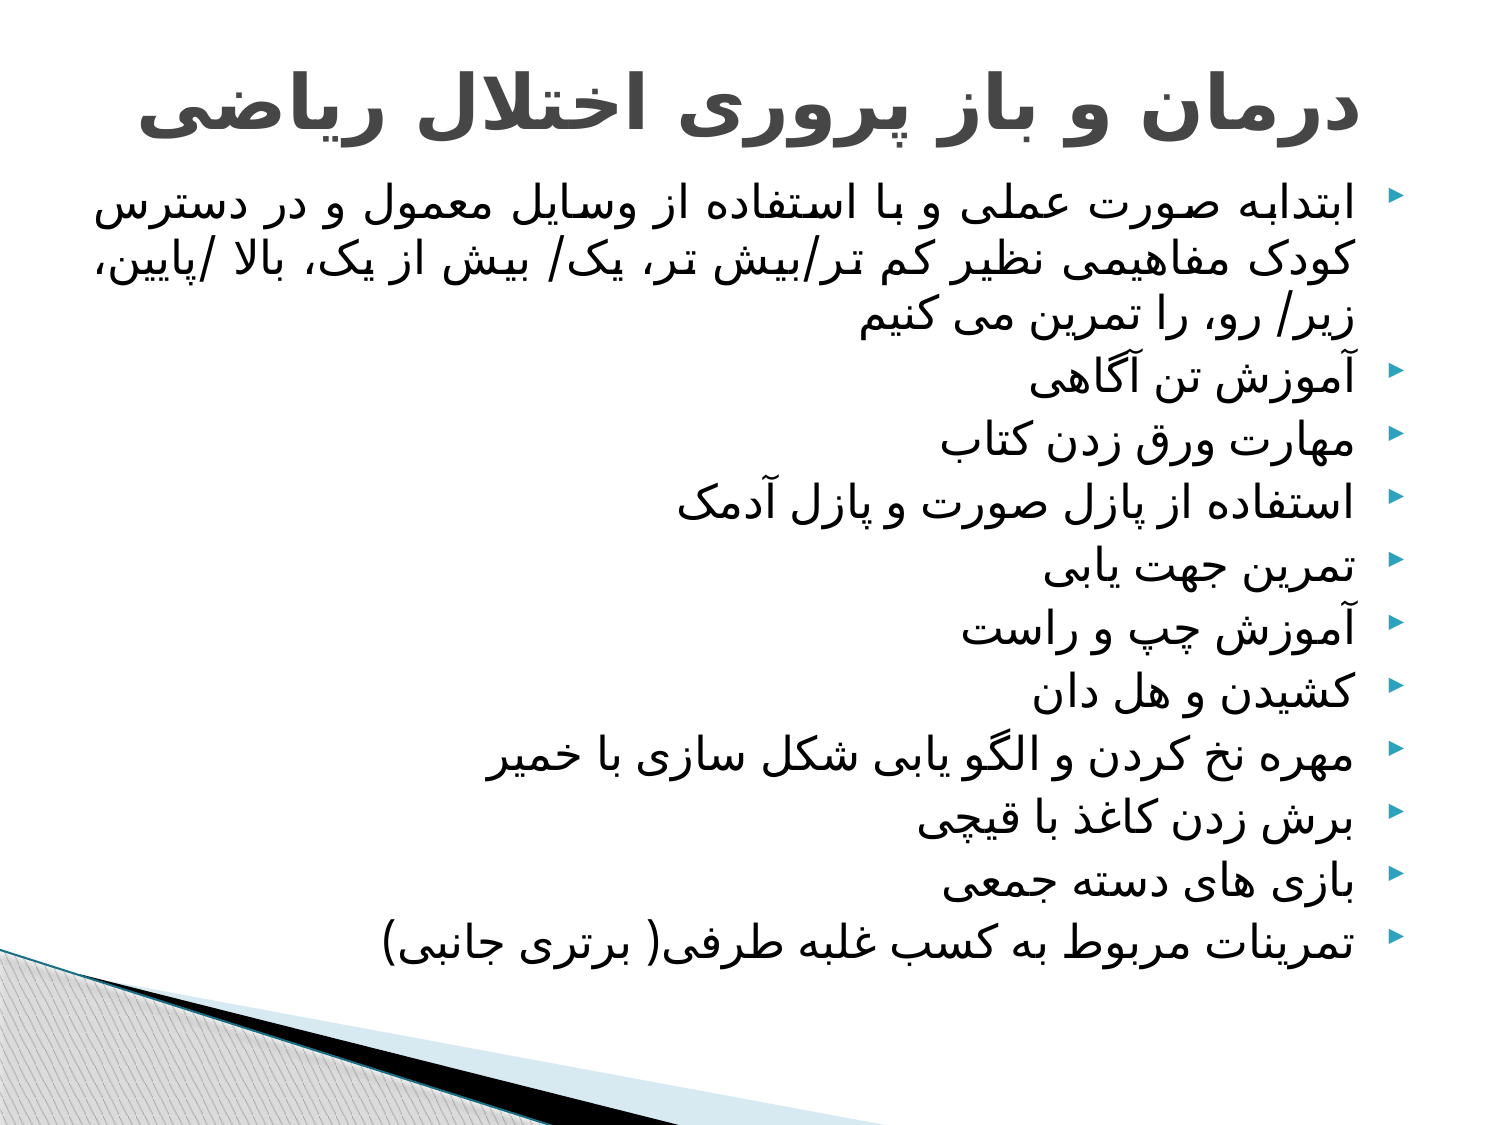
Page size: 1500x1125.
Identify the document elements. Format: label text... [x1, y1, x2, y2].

list ابتدابه صورت عملی و با استفاده از وسایل معمول و در دسترس کودک مفاهیمی نظیر کم تر/بیش تر، یک/ بیش از یک، بالا /پایین، زیر/ رو، را تمرین می کنیم آموزش تن آگاهی مهارت ورق زدن کتاب استفاده از پازل صورت و پازل آدمک تمرین جهت یابی آموزش چپ و راست کشیدن و هل دان مهره نخ کردن و الگو یابی شکل سازی با خمیر برش زدن کاغذ با قیچی بازی های دسته جمعی تمرینات مربوط به کسب غلبه طرفی( برتری جانبی) [75, 164, 1425, 986]
title درمان و باز پروری اختلال ریاضی [75, 45, 1425, 153]
